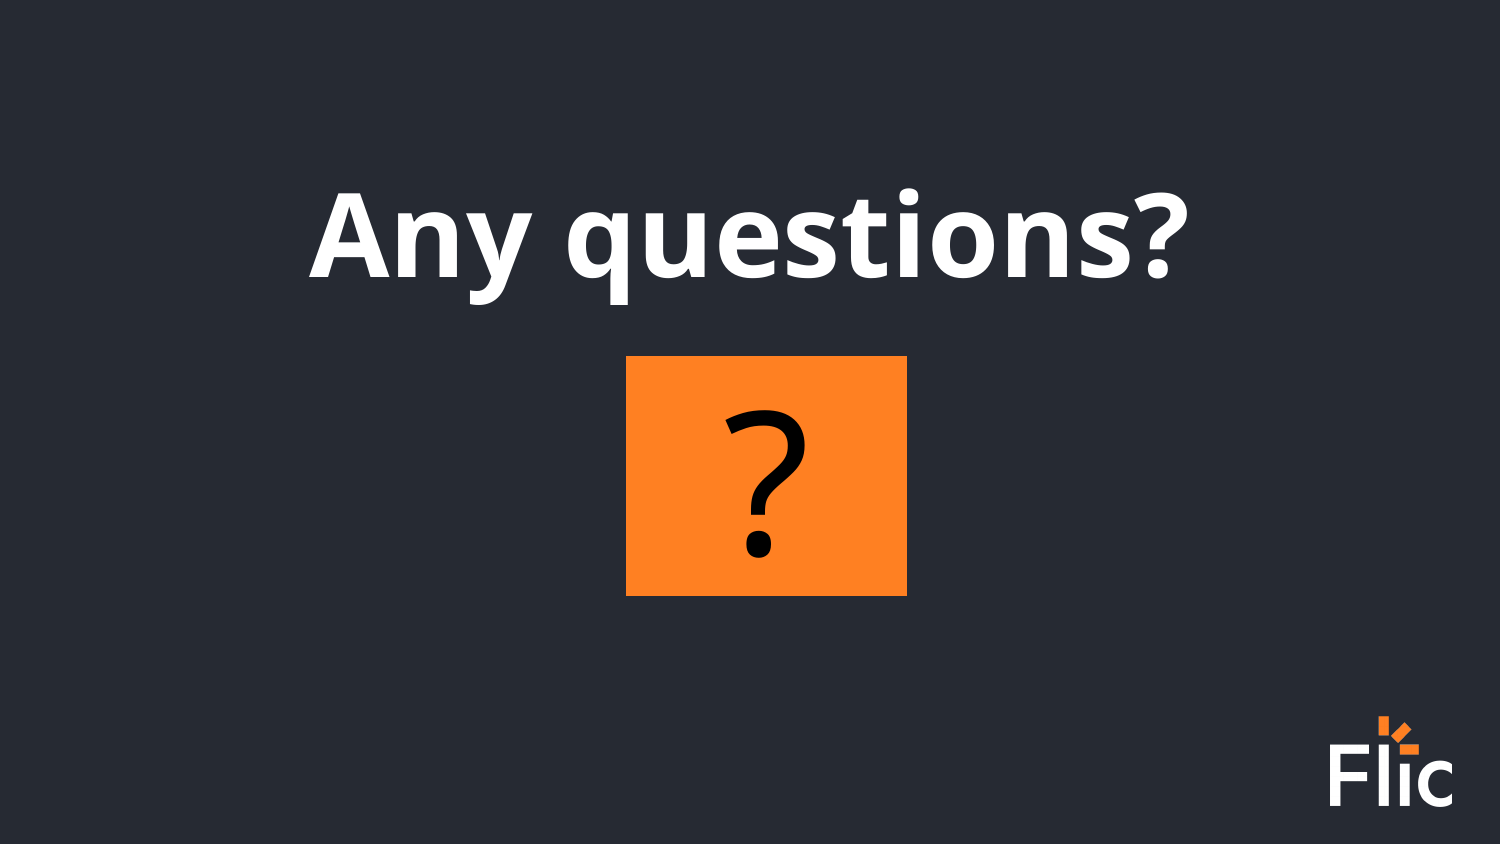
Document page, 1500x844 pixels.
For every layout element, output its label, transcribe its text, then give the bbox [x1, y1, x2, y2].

picture [1330, 716, 1452, 807]
text_box Any questions? [0, 161, 1500, 318]
text_box ? [624, 354, 909, 598]
